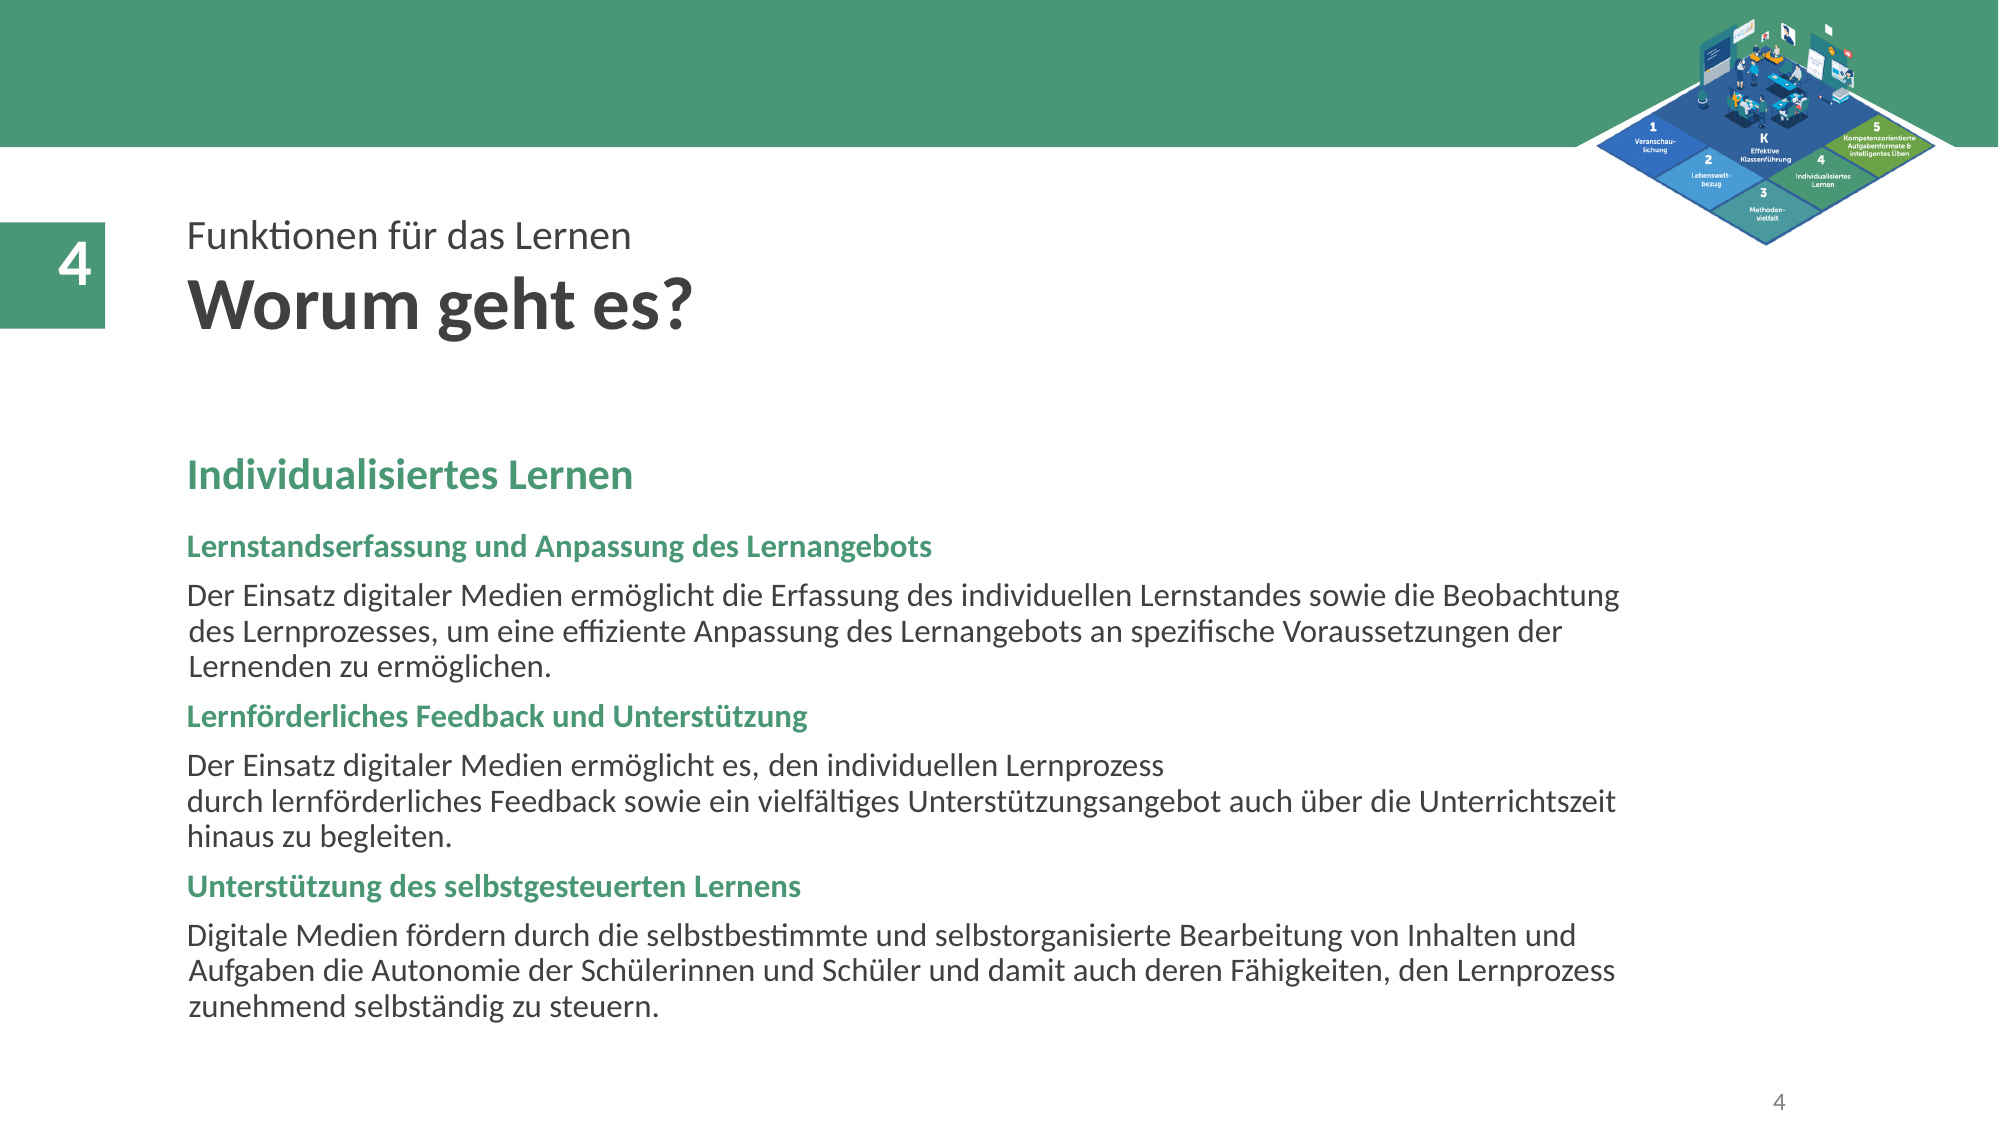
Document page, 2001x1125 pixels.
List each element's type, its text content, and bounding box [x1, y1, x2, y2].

picture [1589, 12, 1942, 249]
list Individualisiertes Lernen Lernstandserfassung und Anpassung des Lernangebots Der Einsatz digitaler Medien ermöglicht die Erfassung des individuellen Lernstandes sowie die Beobachtung des Lernprozesses, um eine effiziente Anpassung des Lernangebots an spezifische Voraussetzungen der Lernenden zu ermöglichen. Lernförderliches Feedback und Unterstützung Der Einsatz digitaler Medien ermöglicht es, den individuellen Lernprozess durch lernförderliches Feedback sowie ein vielfältiges Unterstützungsangebot auch über die Unterrichtszeit hinaus zu begleiten. Unterstützung des selbstgesteuerten Lernens Digitale Medien fördern durch die selbstbestimmte und selbstorganisierte Bearbeitung von Inhalten und Aufgaben die Autonomie der Schülerinnen und Schüler und damit auch deren Fähigkeiten, den Lernprozess zunehmend selbständig zu steuern. [171, 443, 1663, 1036]
list Funktionen für das Lernen [171, 183, 1663, 267]
slide_number 4 [1350, 1075, 1801, 1125]
list Worum geht es? [172, 259, 1664, 354]
